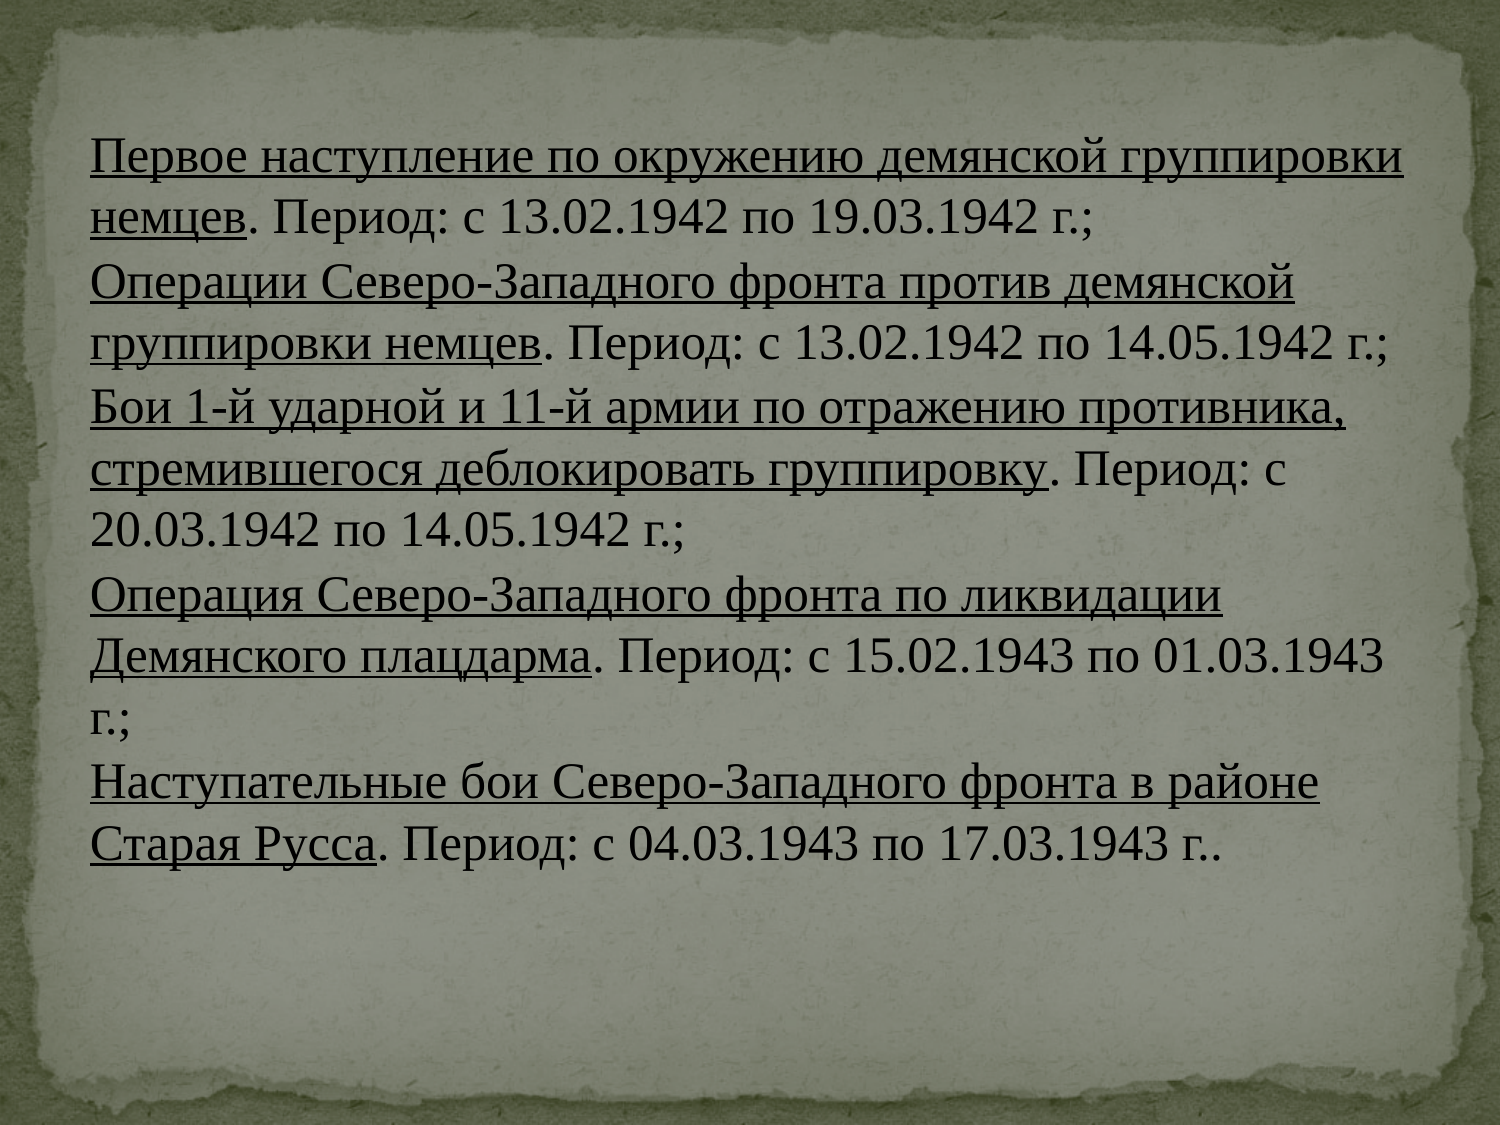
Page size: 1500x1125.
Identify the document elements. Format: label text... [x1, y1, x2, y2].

list Первое наступление по окружению демянской группировки немцев. Период: c 13.02.1942 по 19.03.1942 г.; Операции Северо-Западного фронта против демянской группировки немцев. Период: c 13.02.1942 по 14.05.1942 г.; Бои 1-й ударной и 11-й армии по отражению противника, стремившегося деблокировать группировку. Период: c 20.03.1942 по 14.05.1942 г.; Операция Северо-Западного фронта по ликвидации Демянского плацдарма. Период: c 15.02.1943 по 01.03.1943 г.; Наступательные бои Северо-Западного фронта в районе Старая Русса. Период: c 04.03.1943 по 17.03.1943 г.. [75, 113, 1425, 1000]
